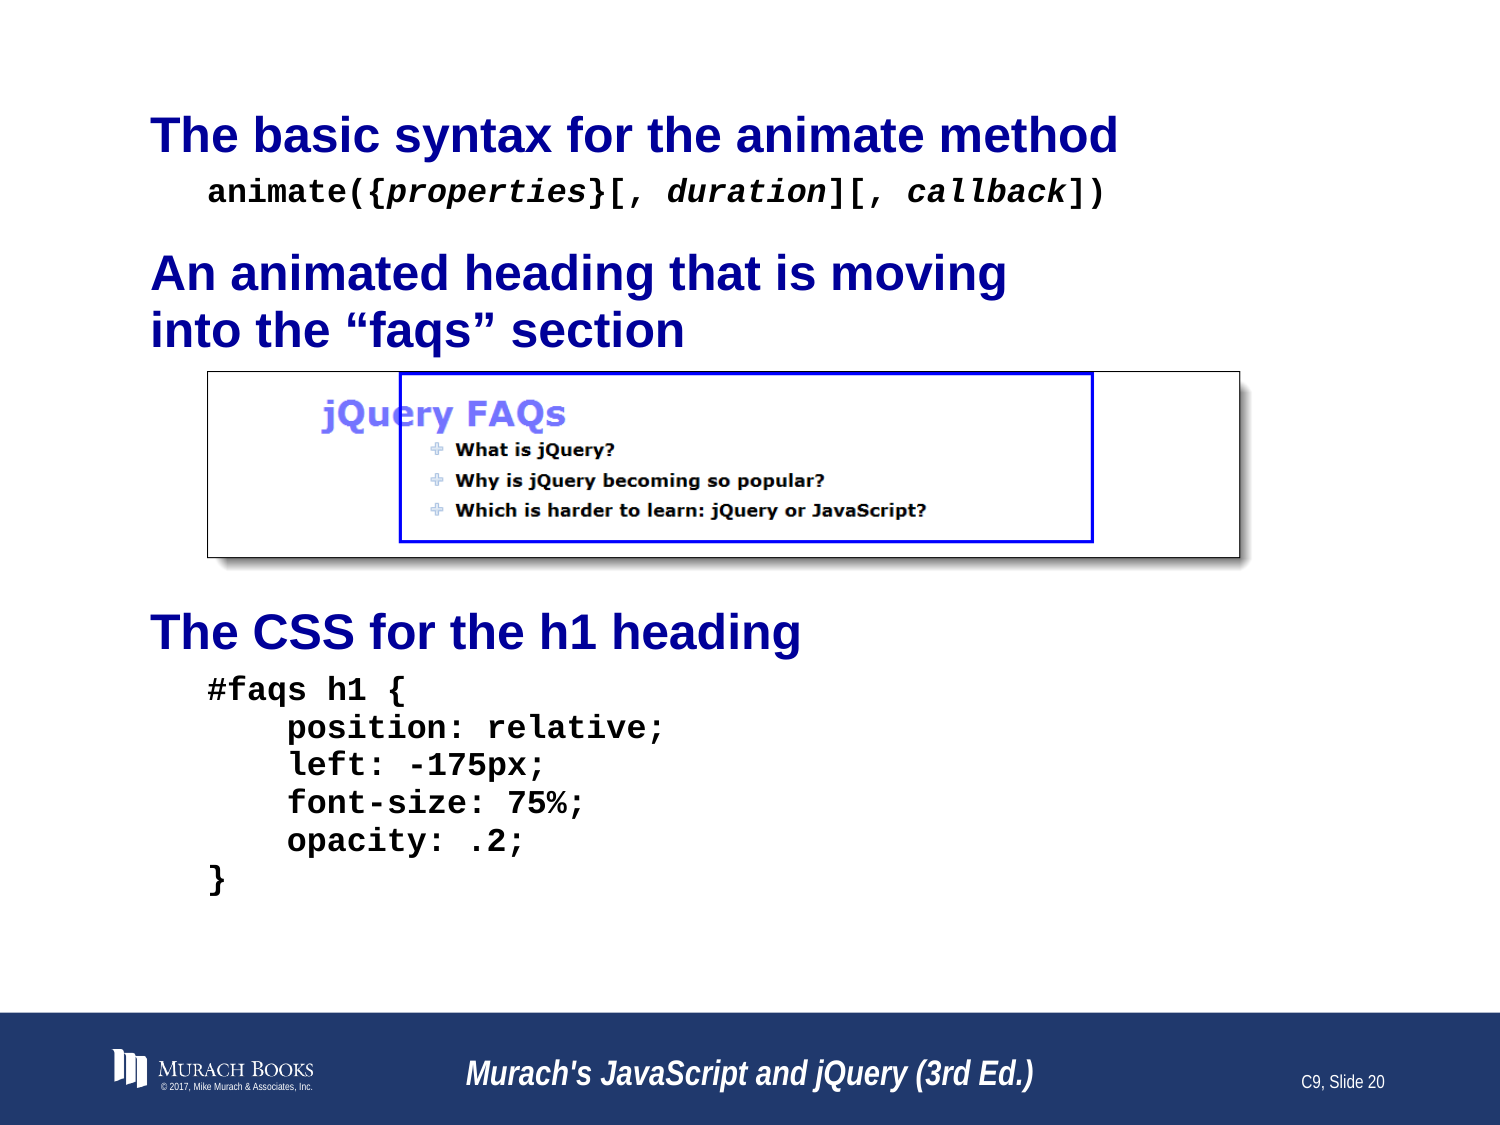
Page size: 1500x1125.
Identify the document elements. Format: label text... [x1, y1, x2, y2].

slide_number C9, Slide 20 [1087, 1025, 1400, 1100]
title The basic syntax for the animate method [150, 102, 1350, 164]
slide_number Murach's JavaScript and jQuery (3rd Ed.) [463, 1025, 1050, 1100]
footer © 2017, Mike Murach & Associates, Inc. [12, 1025, 463, 1100]
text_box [149, 174, 1350, 900]
